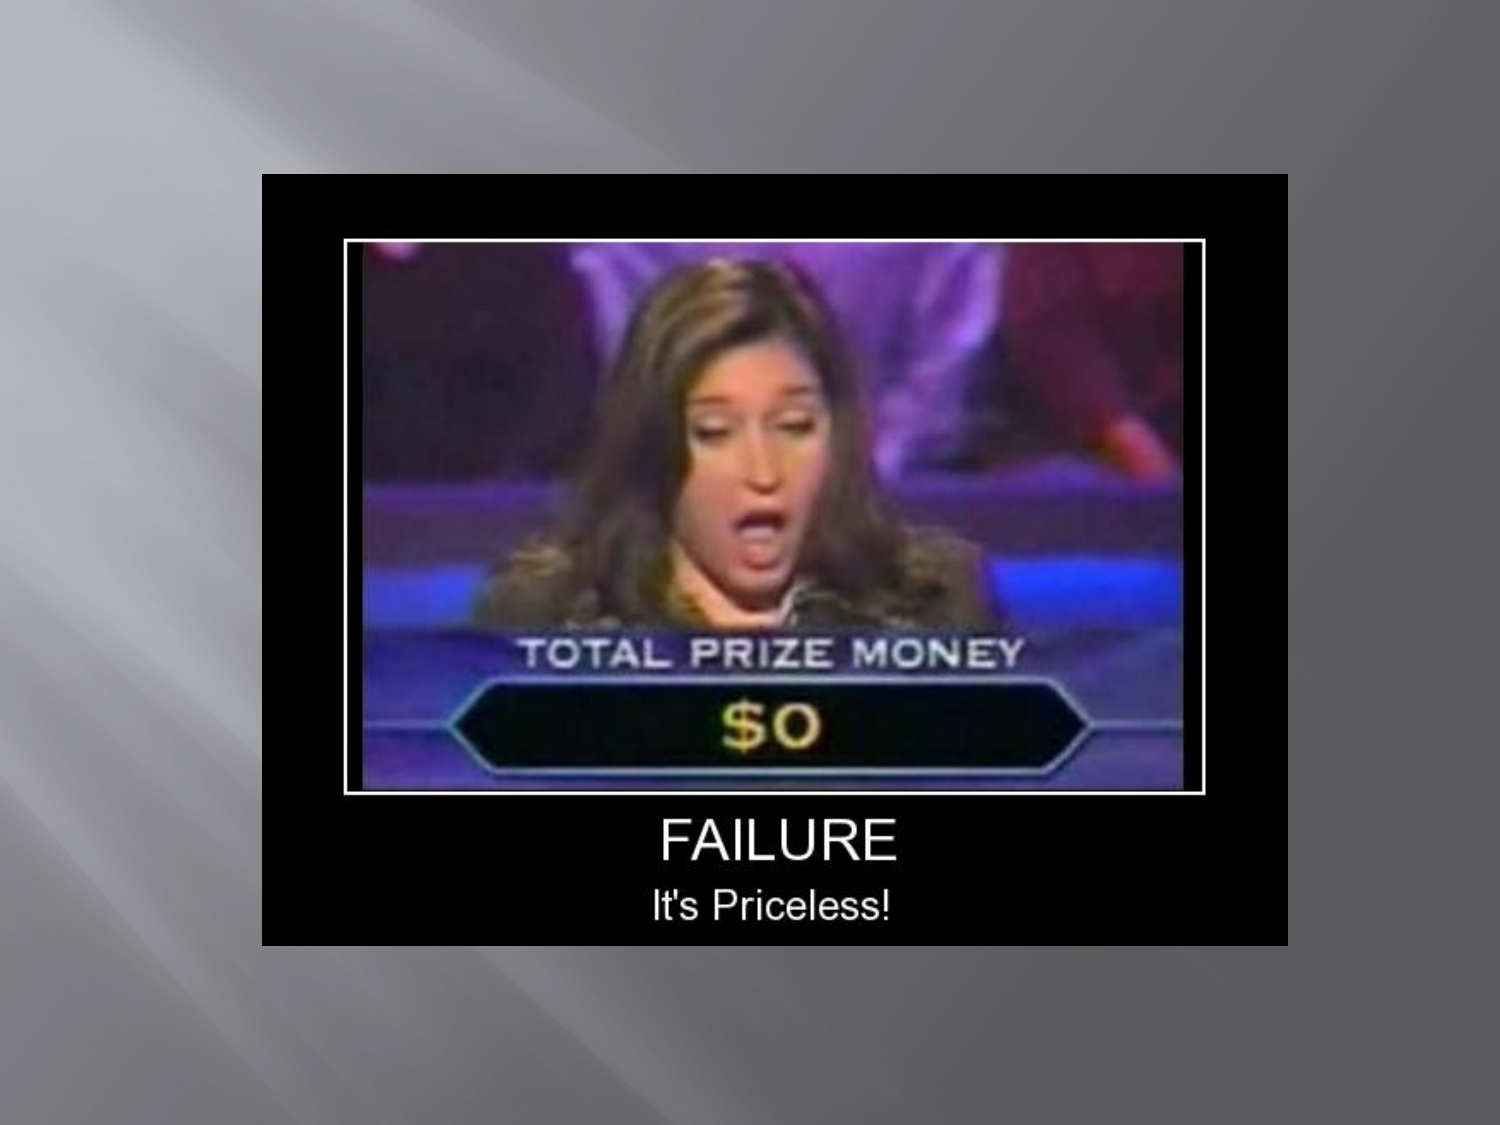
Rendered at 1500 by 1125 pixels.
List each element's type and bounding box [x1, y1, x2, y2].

picture [262, 174, 1288, 946]
